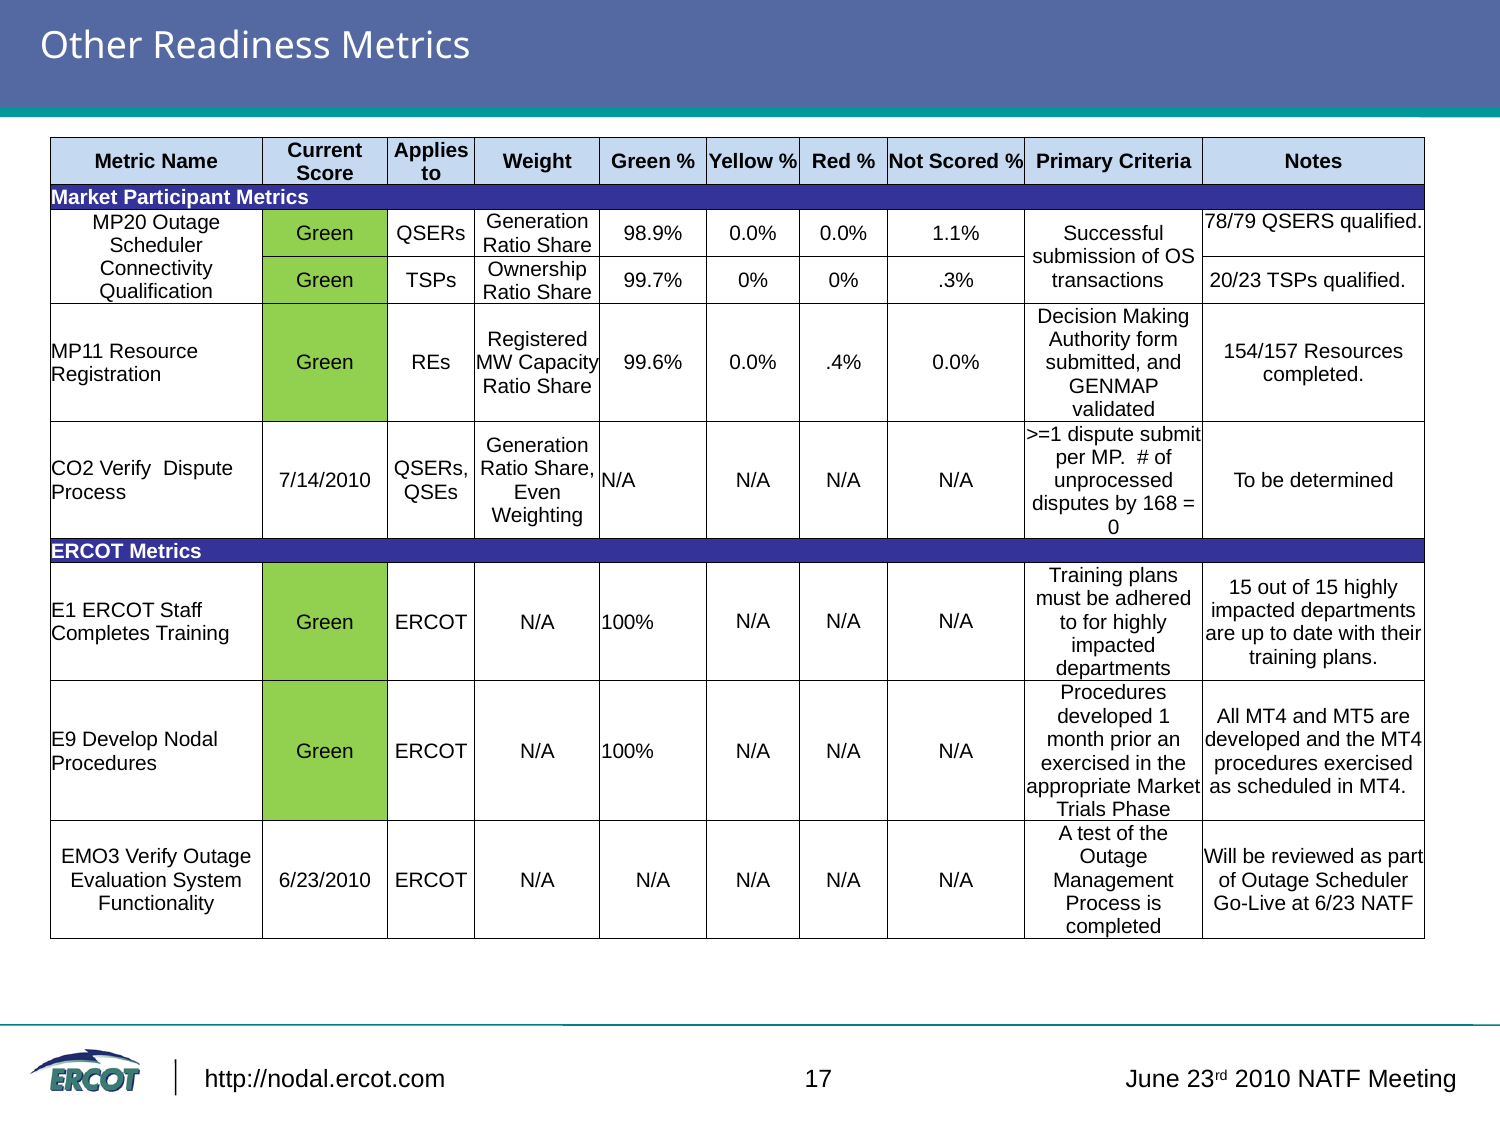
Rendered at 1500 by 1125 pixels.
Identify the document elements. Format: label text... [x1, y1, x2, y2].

table_header Yellow % [707, 138, 799, 184]
table_cell Registered MW Capacity Ratio Share [475, 304, 599, 421]
table_header Notes [1203, 138, 1424, 184]
table_header Red % [800, 138, 887, 184]
table_cell 7/14/2010 [263, 422, 387, 538]
table_cell 99.7% [600, 257, 706, 303]
table_cell Green [263, 563, 387, 680]
table_cell .4% [800, 304, 887, 421]
table_cell N/A [888, 422, 1024, 538]
table_cell .3% [888, 257, 1024, 303]
table_cell ERCOT [388, 821, 474, 938]
table_cell 15 out of 15 highly impacted departments are up to date with their training plans. [1203, 563, 1424, 680]
table_header Not Scored % [888, 138, 1024, 184]
table_header Weight [475, 138, 599, 184]
table_cell N/A [475, 821, 599, 938]
table_cell Green [263, 210, 387, 256]
table_cell N/A [800, 681, 887, 820]
table_cell ERCOT [388, 681, 474, 820]
table_cell 100% [600, 563, 706, 680]
table_cell CO2 Verify Dispute Process [51, 422, 262, 538]
table_header Primary Criteria [1025, 138, 1202, 184]
table_cell Procedures developed 1 month prior an exercised in the appropriate Market Trials Phase [1025, 681, 1202, 820]
table_cell Generation Ratio Share, Even Weighting [475, 422, 599, 538]
table_cell Market Participant Metrics [51, 185, 1424, 209]
footer http://nodal.ercot.com 17 June 23rd 2010 NATF Meeting [189, 1054, 1476, 1125]
table_cell Decision Making Authority form submitted, and GENMAP validated [1025, 304, 1202, 421]
table_cell MP20 Outage Scheduler Connectivity Qualification [51, 210, 262, 303]
table_cell 0.0% [707, 304, 799, 421]
table_cell MP11 Resource Registration [51, 304, 262, 421]
table_cell N/A [888, 821, 1024, 938]
table_cell Will be reviewed as part of Outage Scheduler Go-Live at 6/23 NATF [1203, 821, 1424, 938]
table_cell 0.0% [800, 210, 887, 256]
table_cell EMO3 Verify Outage Evaluation System Functionality [51, 821, 262, 938]
table_cell All MT4 and MT5 are developed and the MT4 procedures exercised as scheduled in MT4. [1203, 681, 1424, 820]
table_cell N/A [707, 681, 799, 820]
picture [24, 1041, 145, 1107]
table_cell 1.1% [888, 210, 1024, 256]
table_cell 154/157 Resources completed. [1203, 304, 1424, 421]
table_cell 0% [707, 257, 799, 303]
table_cell 0.0% [888, 304, 1024, 421]
table_header Metric Name [51, 138, 262, 184]
table_header Applies to [388, 138, 474, 184]
table_cell 0.0% [707, 210, 799, 256]
table_cell N/A [475, 681, 599, 820]
table_header Current Score [263, 138, 387, 184]
table_cell N/A [800, 422, 887, 538]
table_cell ERCOT [388, 563, 474, 680]
table_cell TSPs [388, 257, 474, 303]
table_cell 98.9% [600, 210, 706, 256]
table_cell 99.6% [600, 304, 706, 421]
table_cell To be determined [1203, 422, 1424, 538]
table_cell E1 ERCOT Staff Completes Training [51, 563, 262, 680]
table_cell Green [263, 681, 387, 820]
table_cell QSERs [388, 210, 474, 256]
table_cell Training plans must be adhered to for highly impacted departments [1025, 563, 1202, 680]
table_cell N/A [600, 821, 706, 938]
table_cell Green [263, 304, 387, 421]
table_cell 20/23 TSPs qualified. [1203, 257, 1424, 303]
table_cell 6/23/2010 [263, 821, 387, 938]
table_cell Ownership Ratio Share [475, 257, 599, 303]
table_cell QSERs, QSEs [388, 422, 474, 538]
table_cell ERCOT Metrics [51, 539, 1424, 562]
table_cell N/A [888, 563, 1024, 680]
table_cell N/A [888, 681, 1024, 820]
table_header Green % [600, 138, 706, 184]
table_cell 0% [800, 257, 887, 303]
table_cell 78/79 QSERS qualified. [1203, 210, 1424, 256]
table_cell A test of the Outage Management Process is completed [1025, 821, 1202, 938]
table_cell N/A [707, 821, 799, 938]
table_cell REs [388, 304, 474, 421]
title Other Readiness Metrics [24, 0, 1500, 87]
table_cell E9 Develop Nodal Procedures [51, 681, 262, 820]
table_cell N/A [707, 422, 799, 538]
table_cell N/A [707, 563, 799, 680]
table_cell N/A [800, 563, 887, 680]
table_cell 100% [600, 681, 706, 820]
table_cell N/A [475, 563, 599, 680]
table_cell Green [263, 257, 387, 303]
table_cell N/A [800, 821, 887, 938]
table_cell N/A [600, 422, 706, 538]
table_cell Successful submission of OS transactions [1025, 210, 1202, 303]
table_cell Generation Ratio Share [475, 210, 599, 256]
table_cell >=1 dispute submit per MP. # of unprocessed disputes by 168 = 0 [1025, 422, 1202, 538]
